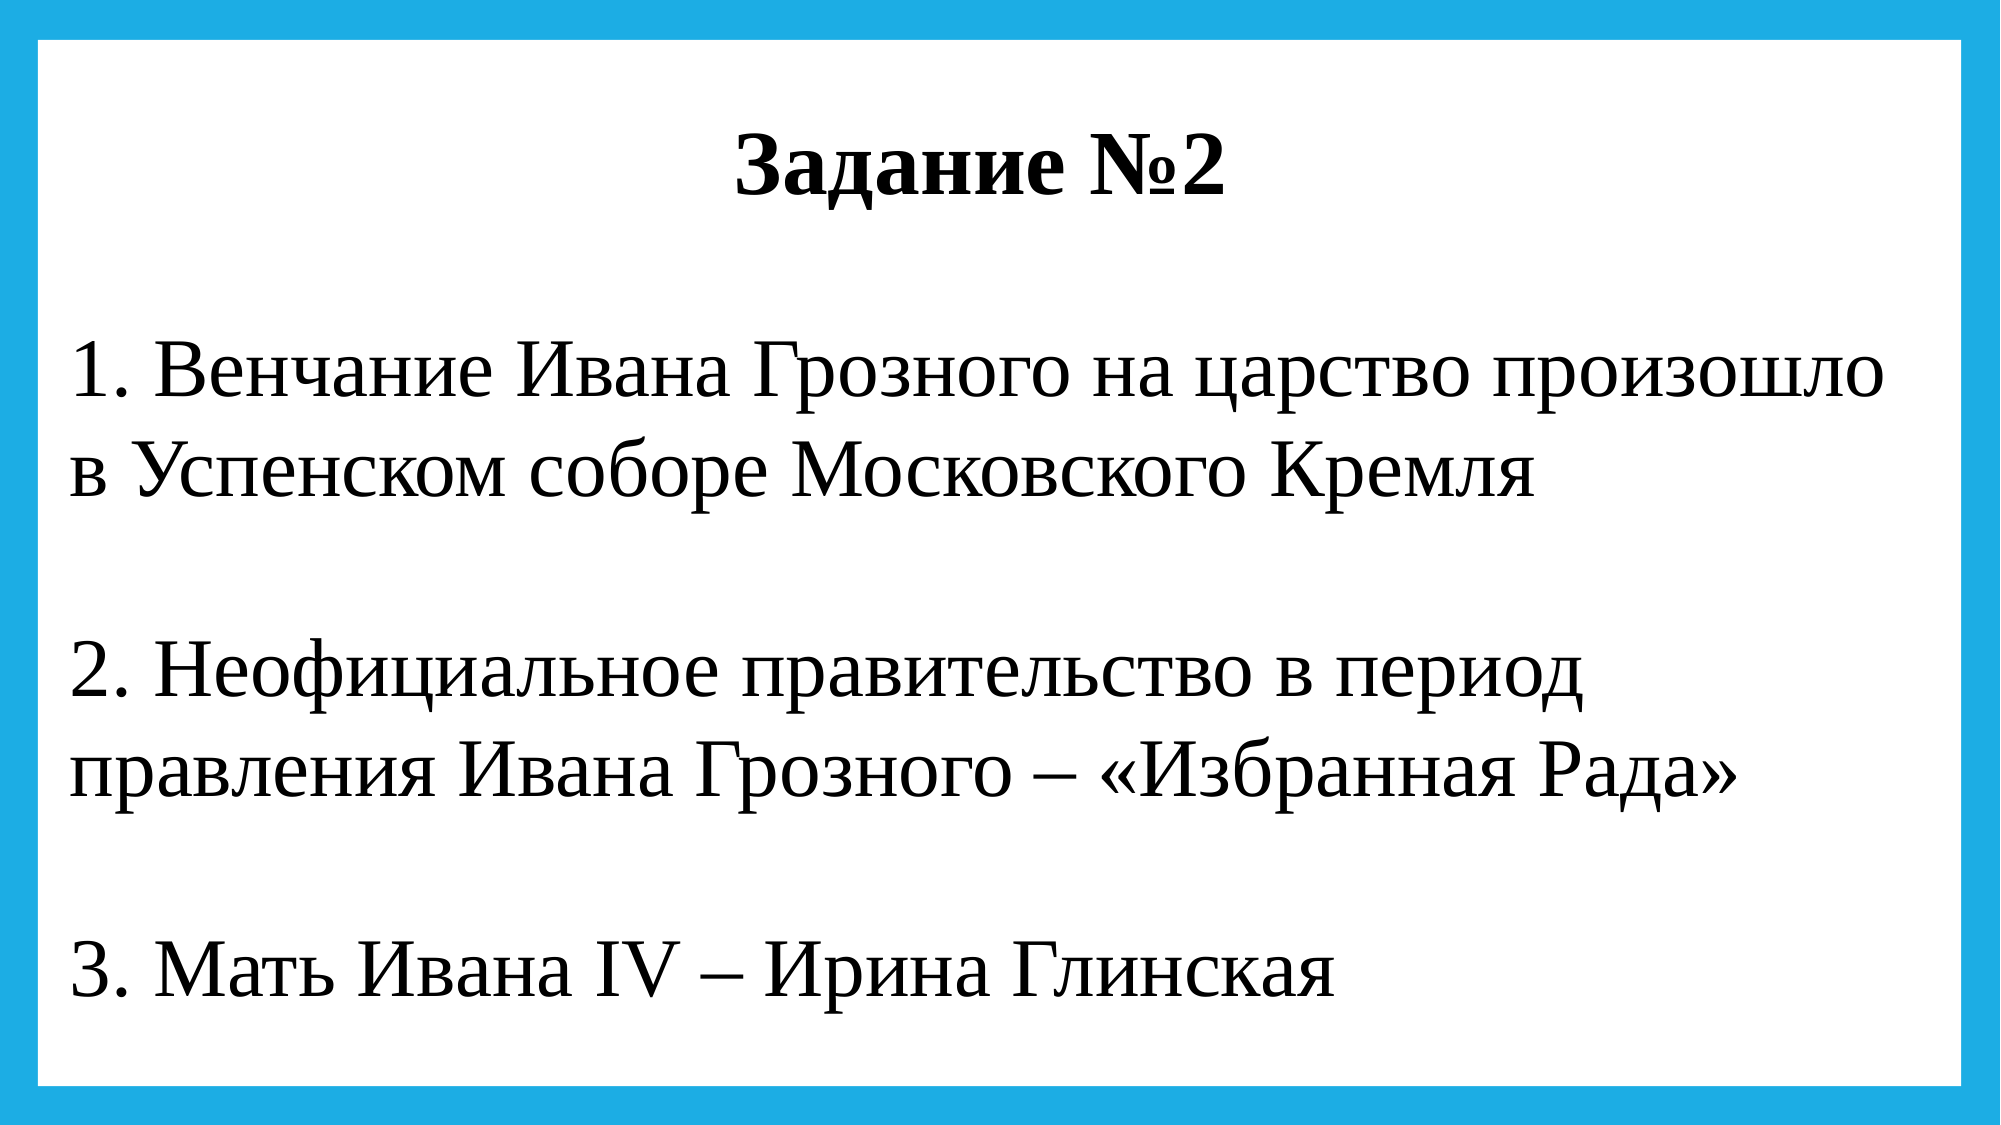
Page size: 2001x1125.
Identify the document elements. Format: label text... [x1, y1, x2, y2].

text_box Задание №2 1. Венчание Ивана Грозного на царство произошло в Успенском соборе Московского Кремля 2. Неофициальное правительство в период правления Ивана Грозного – «Избранная Рада» 3. Мать Ивана IV – Ирина Глинская [55, 95, 1907, 1020]
